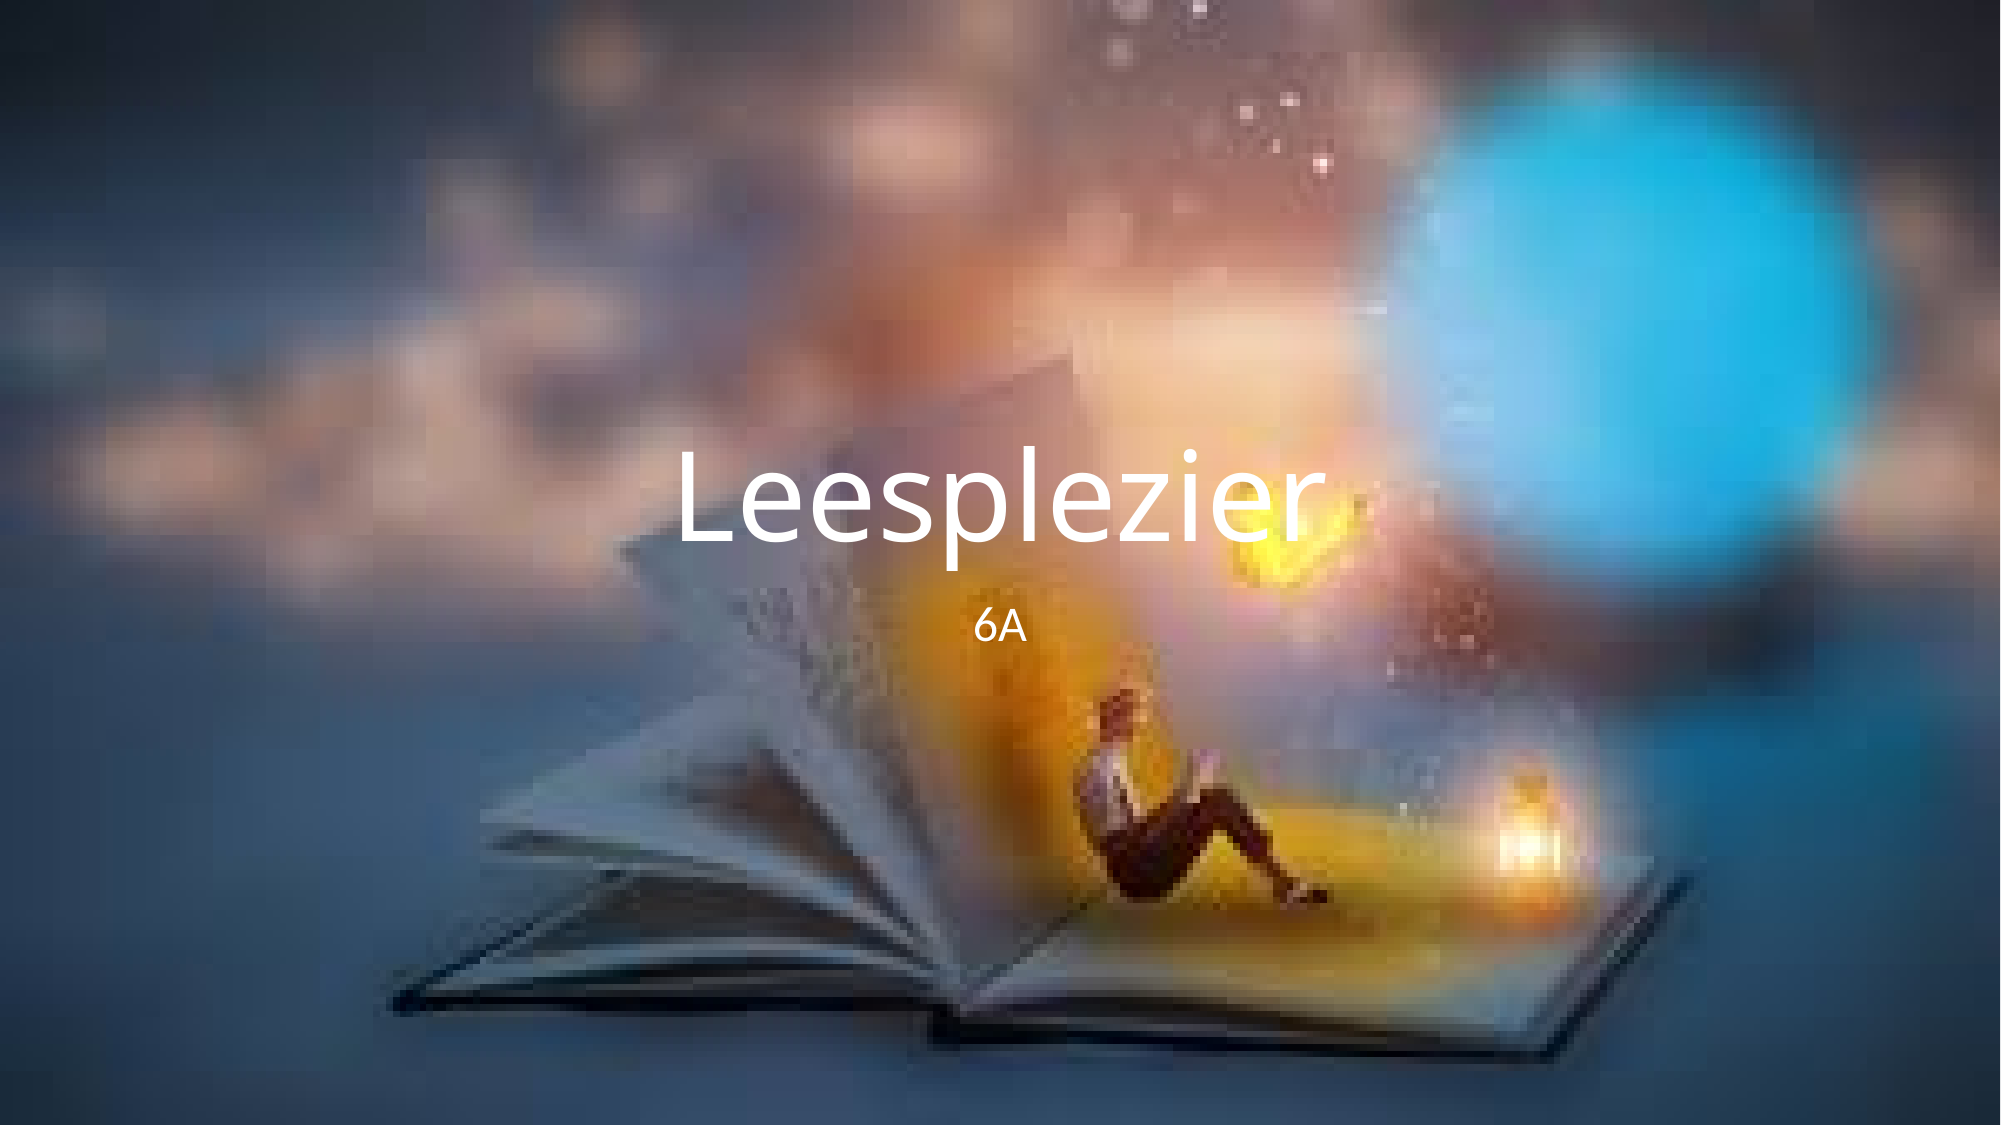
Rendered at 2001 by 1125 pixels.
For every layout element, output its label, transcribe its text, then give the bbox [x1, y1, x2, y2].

picture [0, 0, 2001, 1125]
subtitle 6A [249, 590, 1750, 863]
title Leesplezier [249, 184, 1750, 576]
